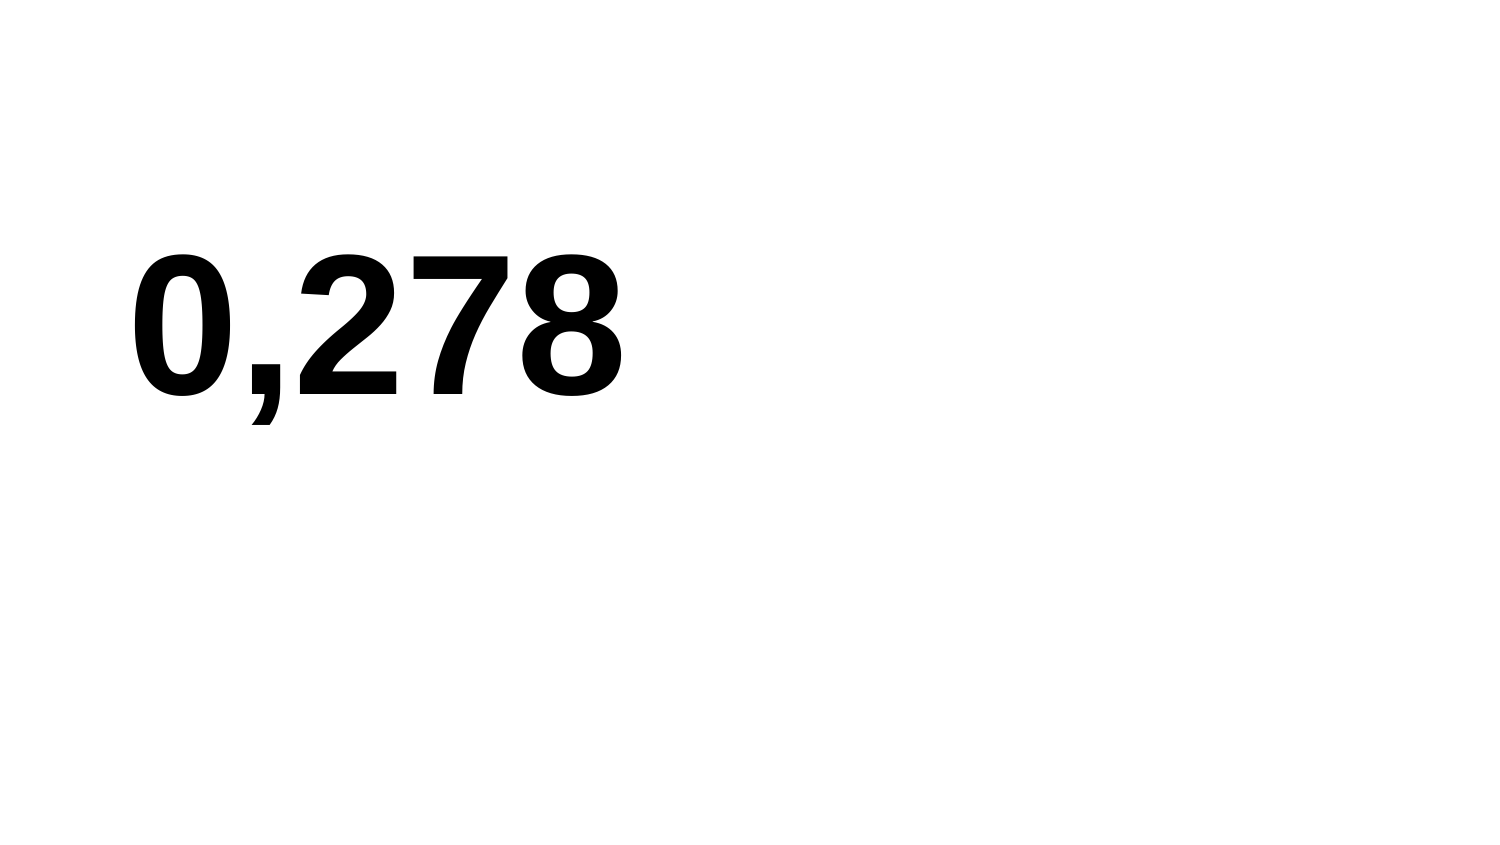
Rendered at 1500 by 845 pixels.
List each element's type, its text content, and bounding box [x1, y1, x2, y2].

text_box 0,278 [112, 259, 1388, 450]
